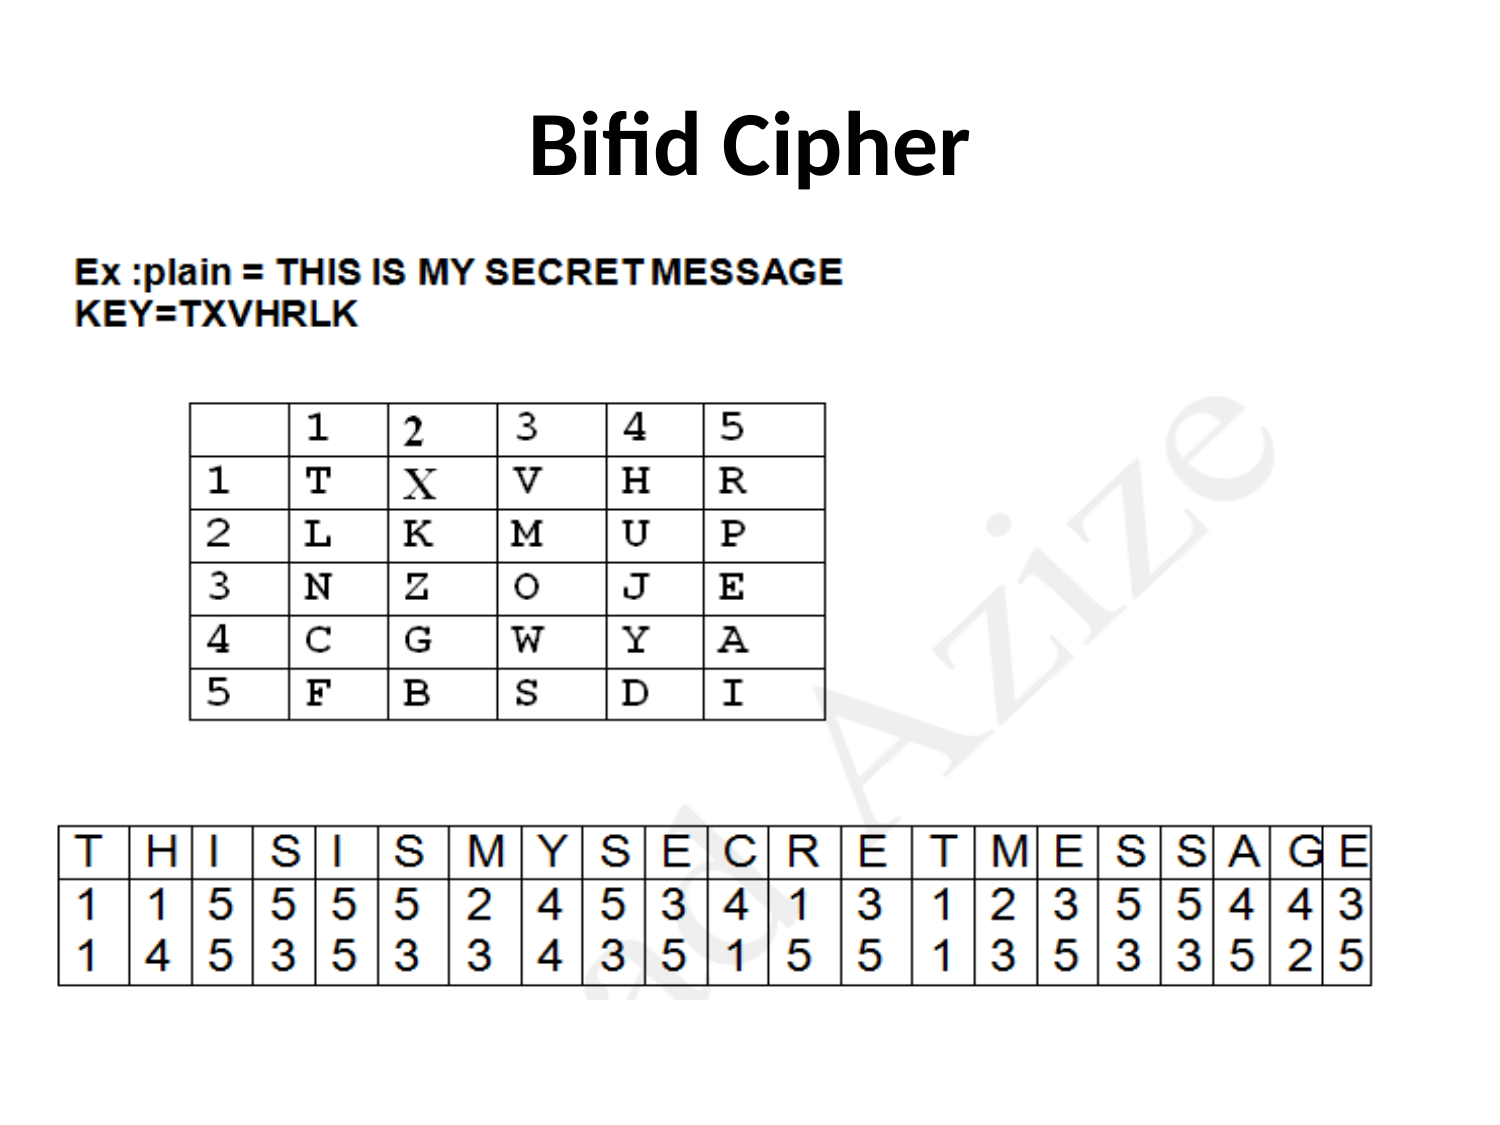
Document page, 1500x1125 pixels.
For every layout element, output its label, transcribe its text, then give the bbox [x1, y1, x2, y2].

picture [49, 255, 1413, 1001]
title Bifid Cipher [75, 45, 1425, 233]
